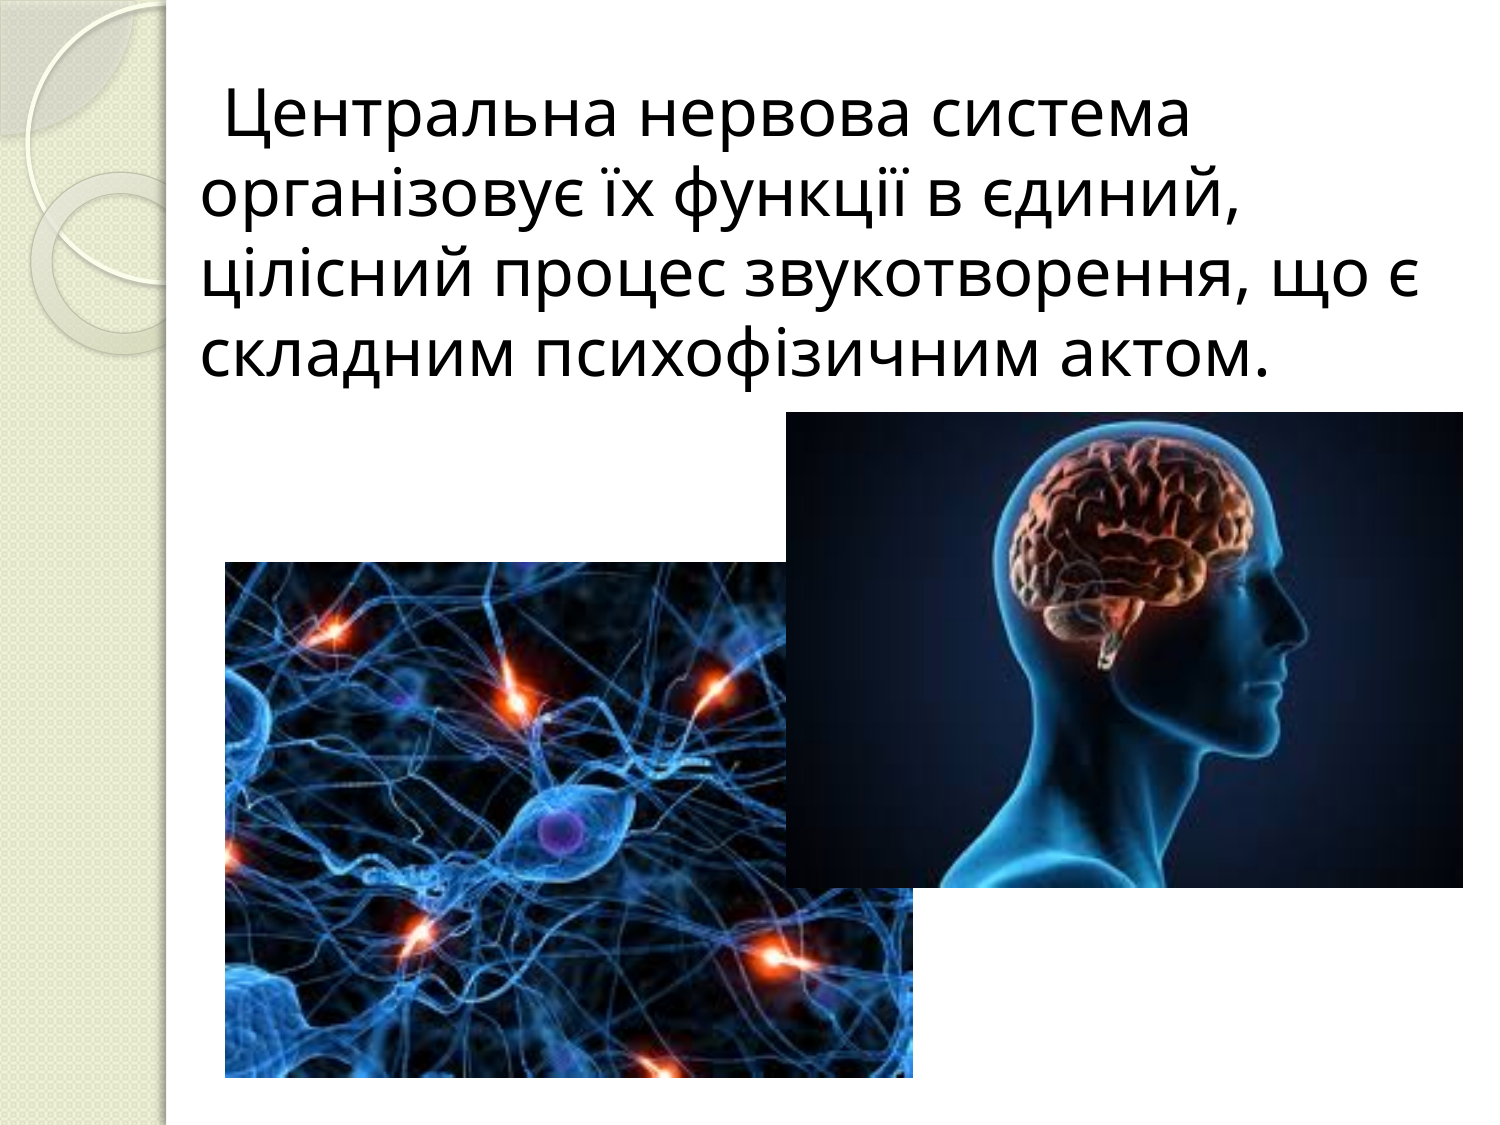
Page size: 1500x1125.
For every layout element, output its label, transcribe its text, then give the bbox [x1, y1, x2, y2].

list Центральна нервова система організовує їх функції в єдиний, цілісний процес звукотворення, що є складним психофізичним актом. [125, 62, 1466, 1025]
picture [224, 412, 1463, 1078]
